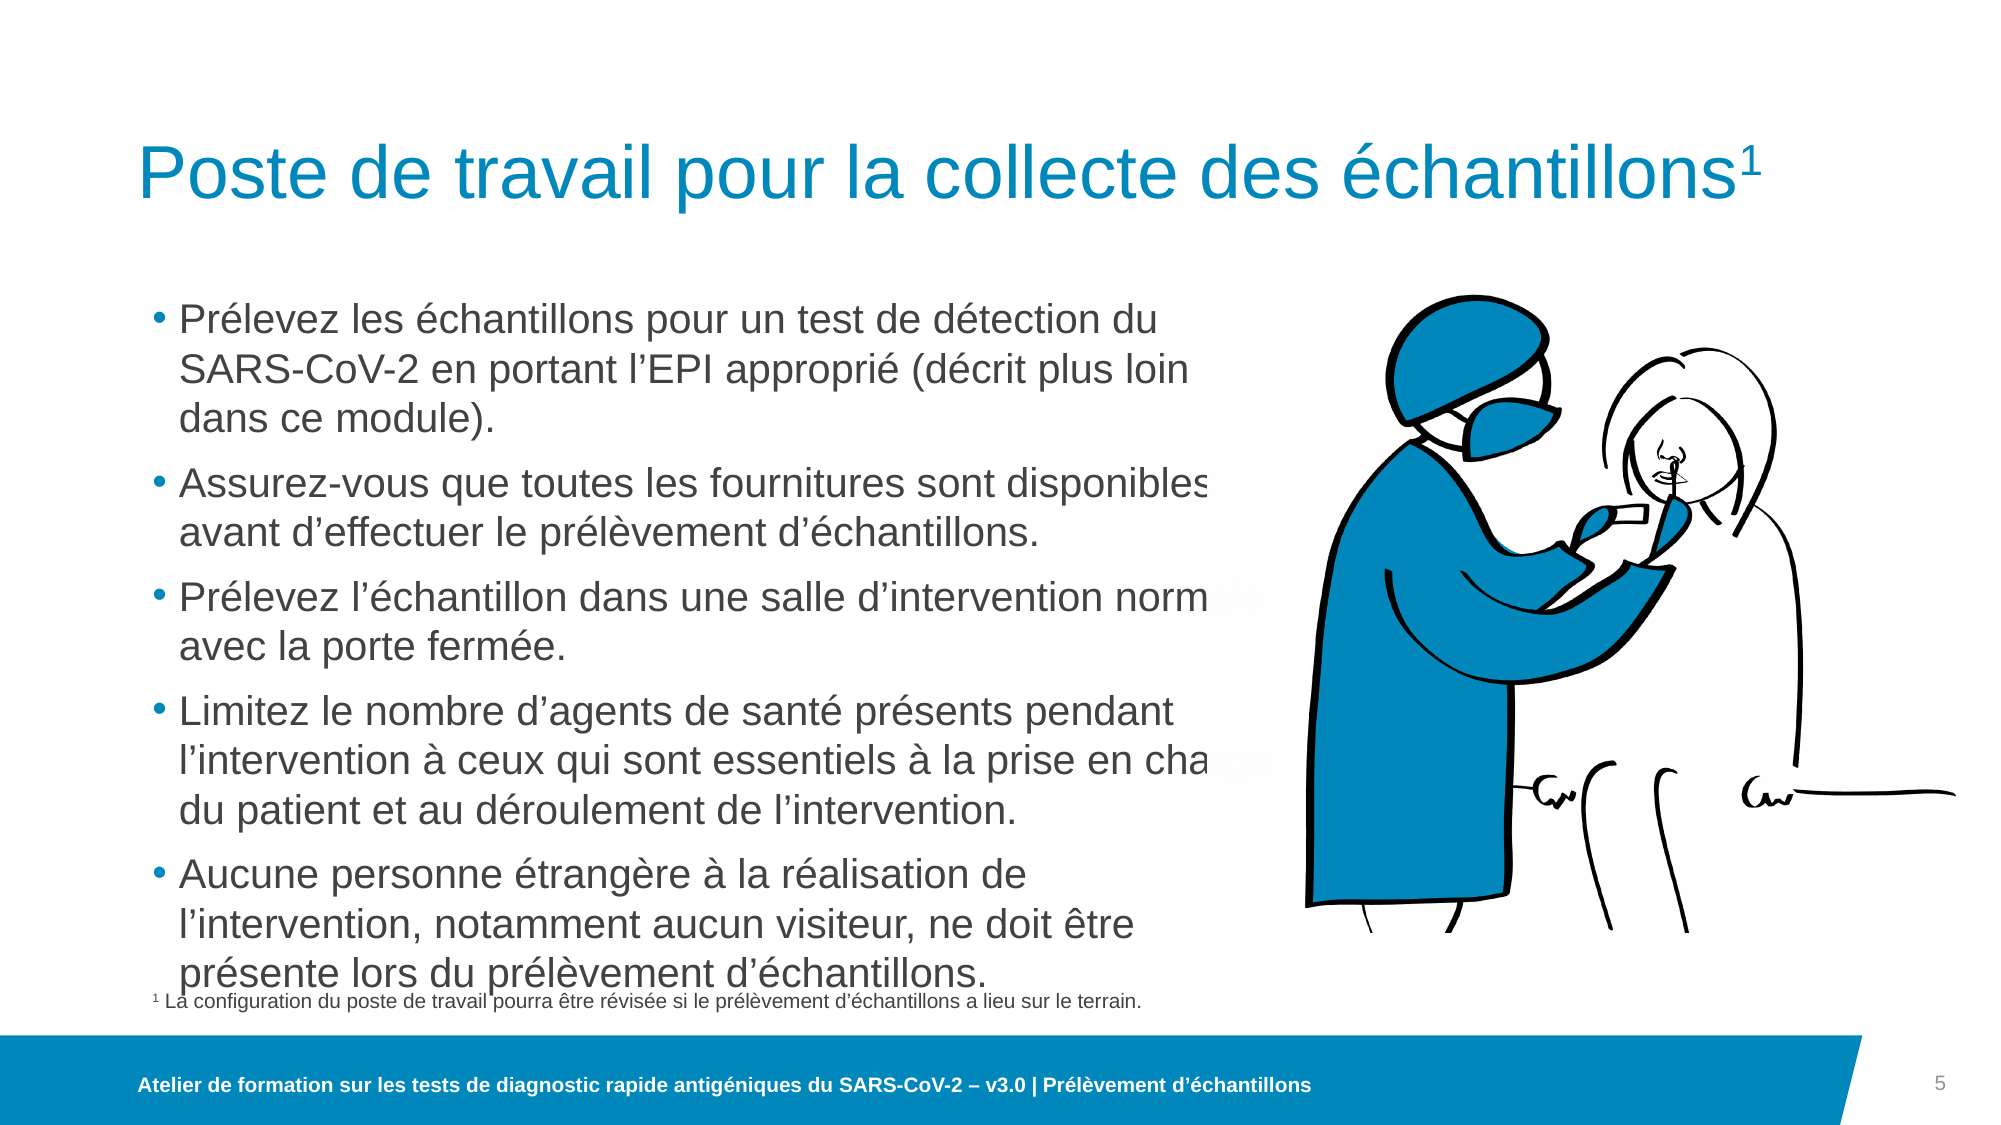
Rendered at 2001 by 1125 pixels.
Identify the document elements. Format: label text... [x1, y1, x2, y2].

text_box 1 La configuration du poste de travail pourra être révisée si le prélèvement d’échantillons a lieu sur le terrain. [137, 980, 1273, 1021]
slide_number 5 [1862, 1035, 1947, 1125]
picture [1207, 214, 1970, 933]
title Poste de travail pour la collecte des échantillons1 [137, 59, 1947, 215]
footer Atelier de formation sur les tests de diagnostic rapide antigéniques du SARS-CoV-2 – v3.0 | Prélèvement d’échantillons [137, 1042, 1338, 1125]
list Prélevez les échantillons pour un test de détection du SARS-CoV-2 en portant l’EPI approprié (décrit plus loin dans ce module). Assurez-vous que toutes les fournitures sont disponibles avant d’effectuer le prélèvement d’échantillons. Prélevez l’échantillon dans une salle d’intervention normale avec la porte fermée. Limitez le nombre d’agents de santé présents pendant l’intervention à ceux qui sont essentiels à la prise en charge du patient et au déroulement de l’intervention. Aucune personne étrangère à la réalisation de l’intervention, notamment aucun visiteur, ne doit être présente lors du prélèvement d’échantillons. [137, 284, 1290, 1014]
